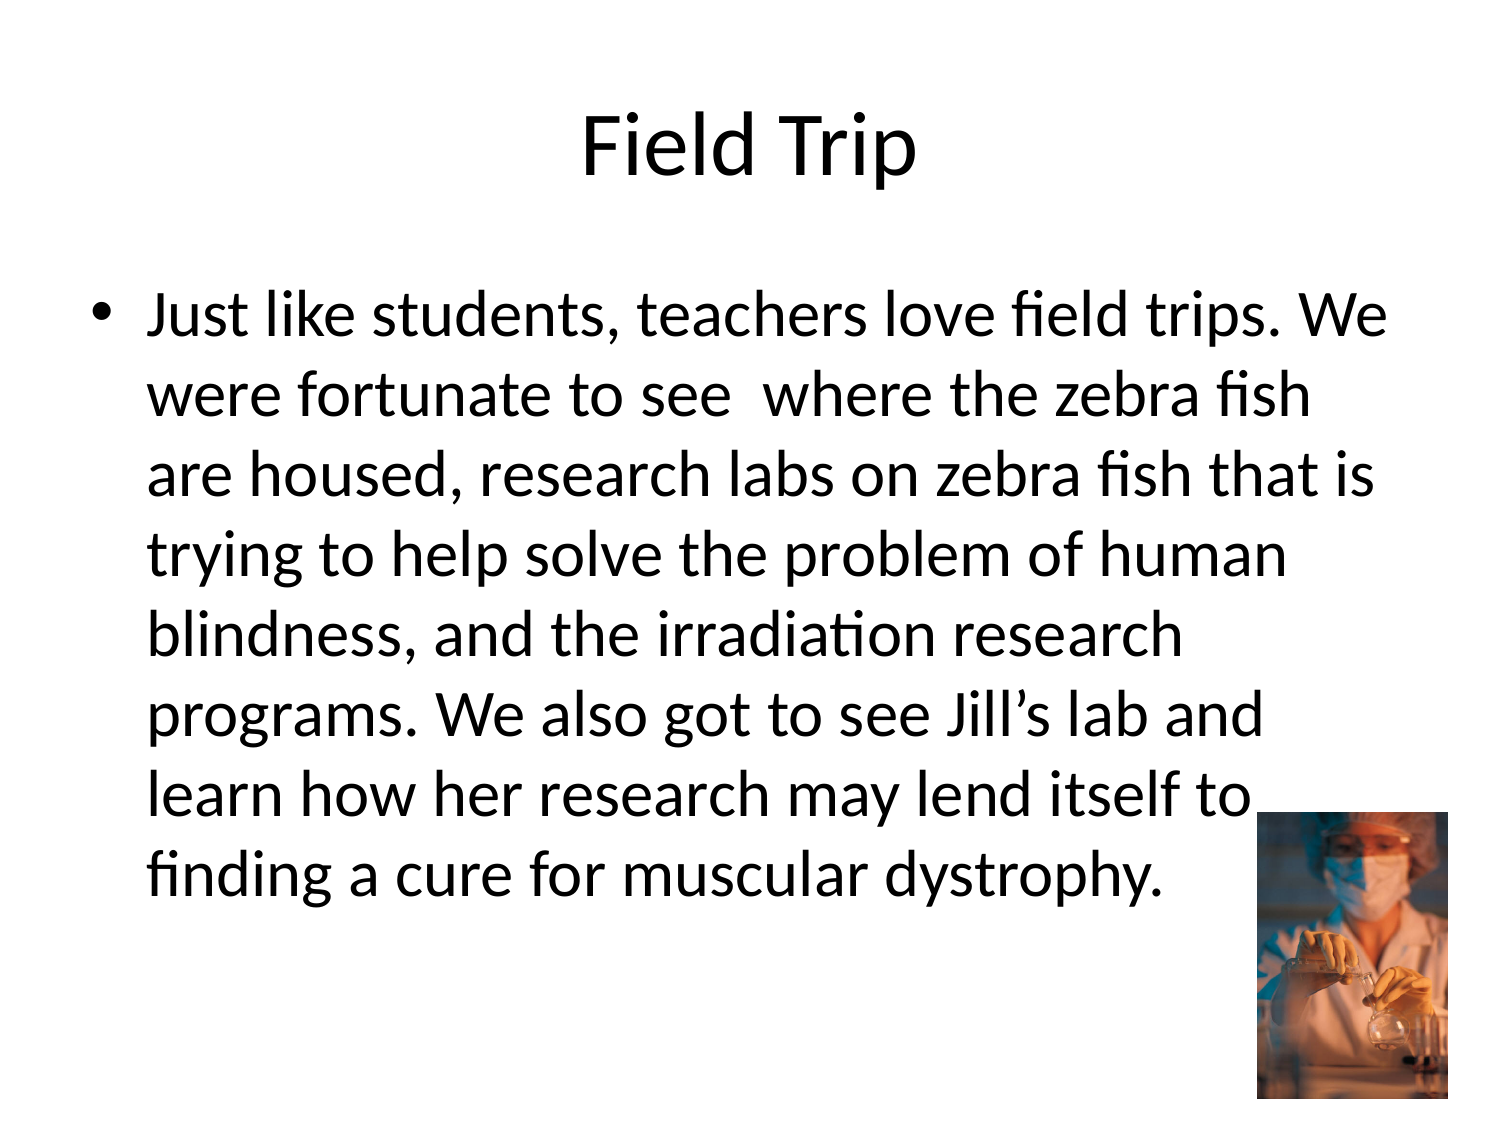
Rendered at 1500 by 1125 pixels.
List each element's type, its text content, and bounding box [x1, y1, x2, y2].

title Field Trip [75, 45, 1425, 233]
picture [1257, 812, 1449, 1100]
picture [1318, 812, 1329, 823]
list Just like students, teachers love field trips. We were fortunate to see where the zebra fish are housed, research labs on zebra fish that is trying to help solve the problem of human blindness, and the irradiation research programs. We also got to see Jill’s lab and learn how her research may lend itself to finding a cure for muscular dystrophy. [75, 262, 1425, 1005]
